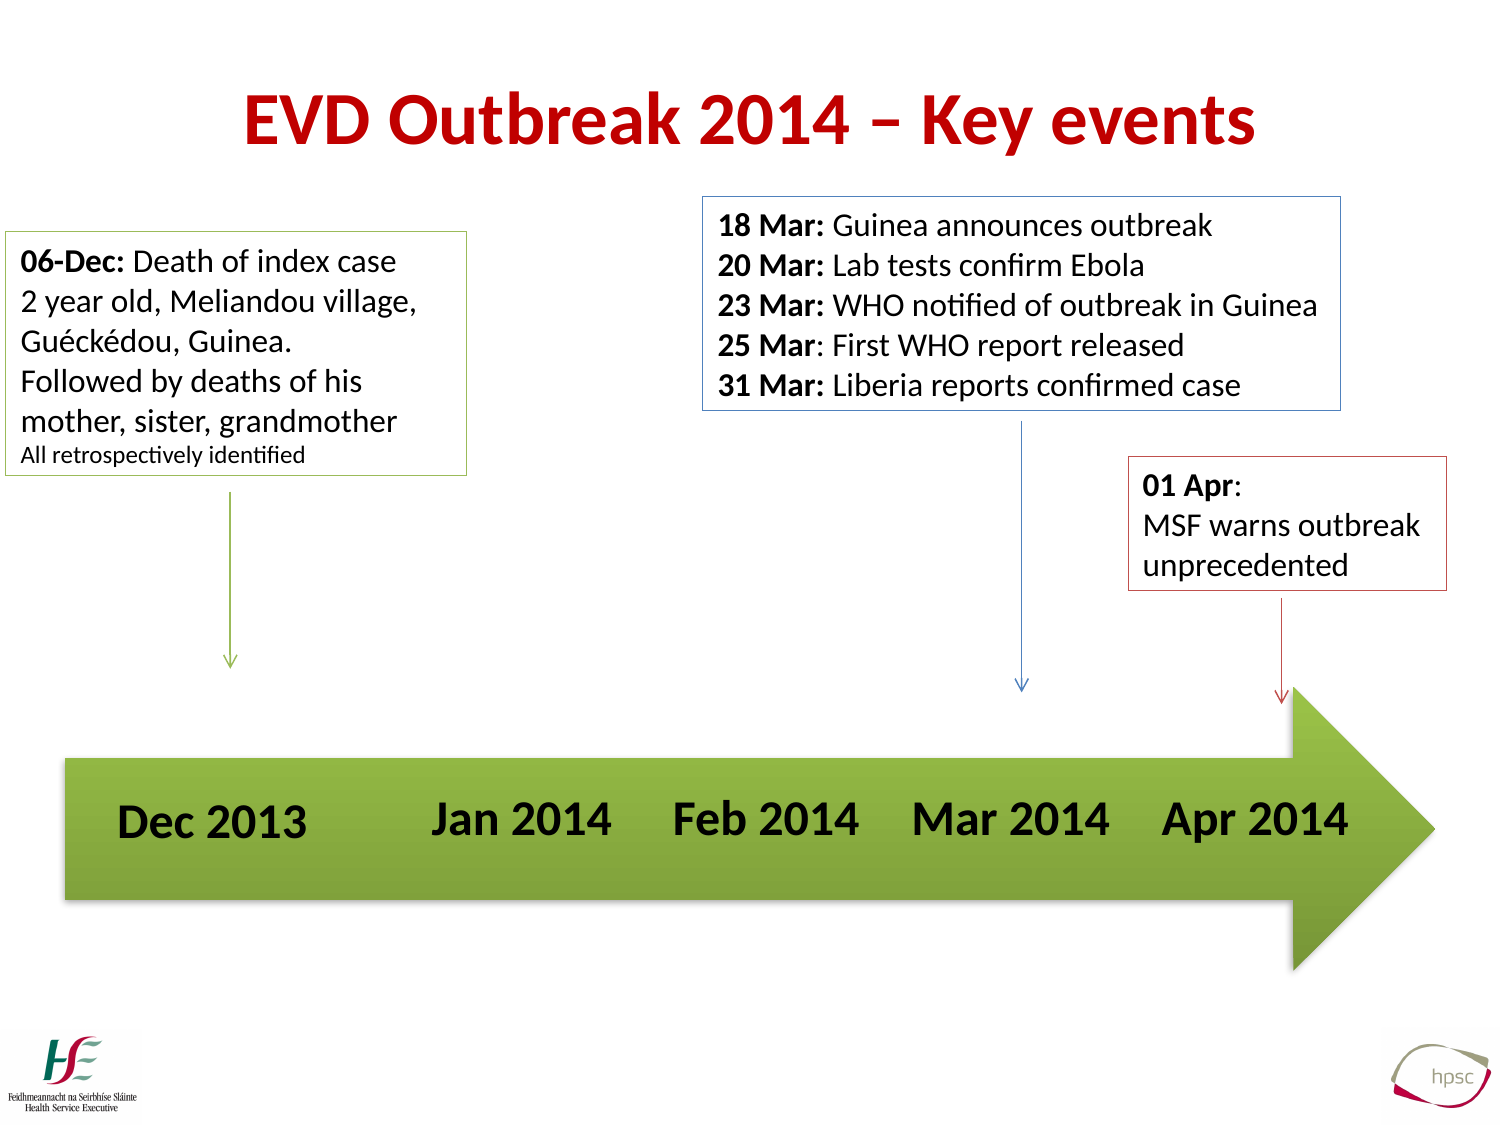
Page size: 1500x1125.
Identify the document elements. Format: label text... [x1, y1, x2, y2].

picture [1381, 1027, 1500, 1125]
text_box 18 Mar: Guinea announces outbreak 20 Mar: Lab tests confirm Ebola 23 Mar: WHO notified of outbreak in Guinea 25 Mar: First WHO report released 31 Mar: Liberia reports confirmed case [702, 196, 1341, 411]
picture [0, 1029, 142, 1125]
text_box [64, 663, 1436, 977]
title EVD Outbreak 2014 – Key events [75, 45, 1425, 185]
text_box 06-Dec: Death of index case 2 year old, Meliandou village, Guéckédou, Guinea. Followed by deaths of his mother, sister, grandmother All retrospectively identified [5, 231, 467, 476]
text_box 01 Apr: MSF warns outbreak unprecedented [1128, 456, 1447, 591]
